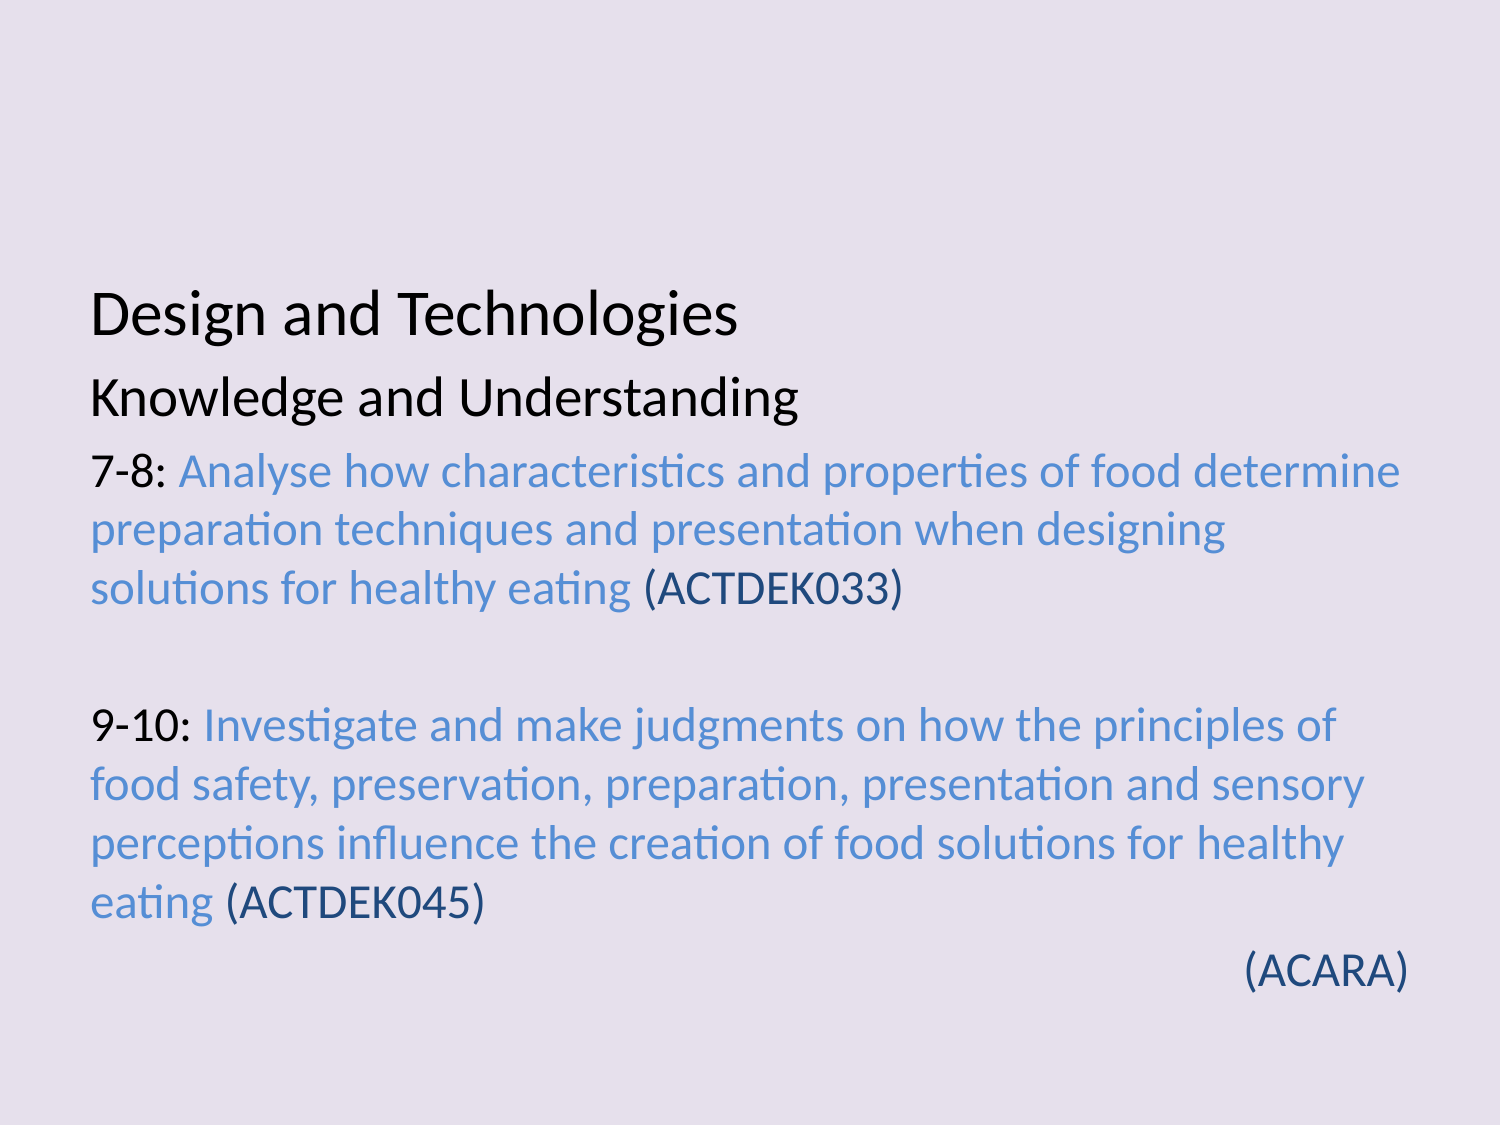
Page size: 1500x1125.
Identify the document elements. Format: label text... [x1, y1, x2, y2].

list Design and Technologies Knowledge and Understanding 7-8: Analyse how characteristics and properties of food determine preparation techniques and presentation when designing solutions for healthy eating (ACTDEK033) 9-10: Investigate and make judgments on how the principles of food safety, preservation, preparation, presentation and sensory perceptions influence the creation of food solutions for healthy eating (ACTDEK045) (ACARA) [75, 262, 1425, 1005]
